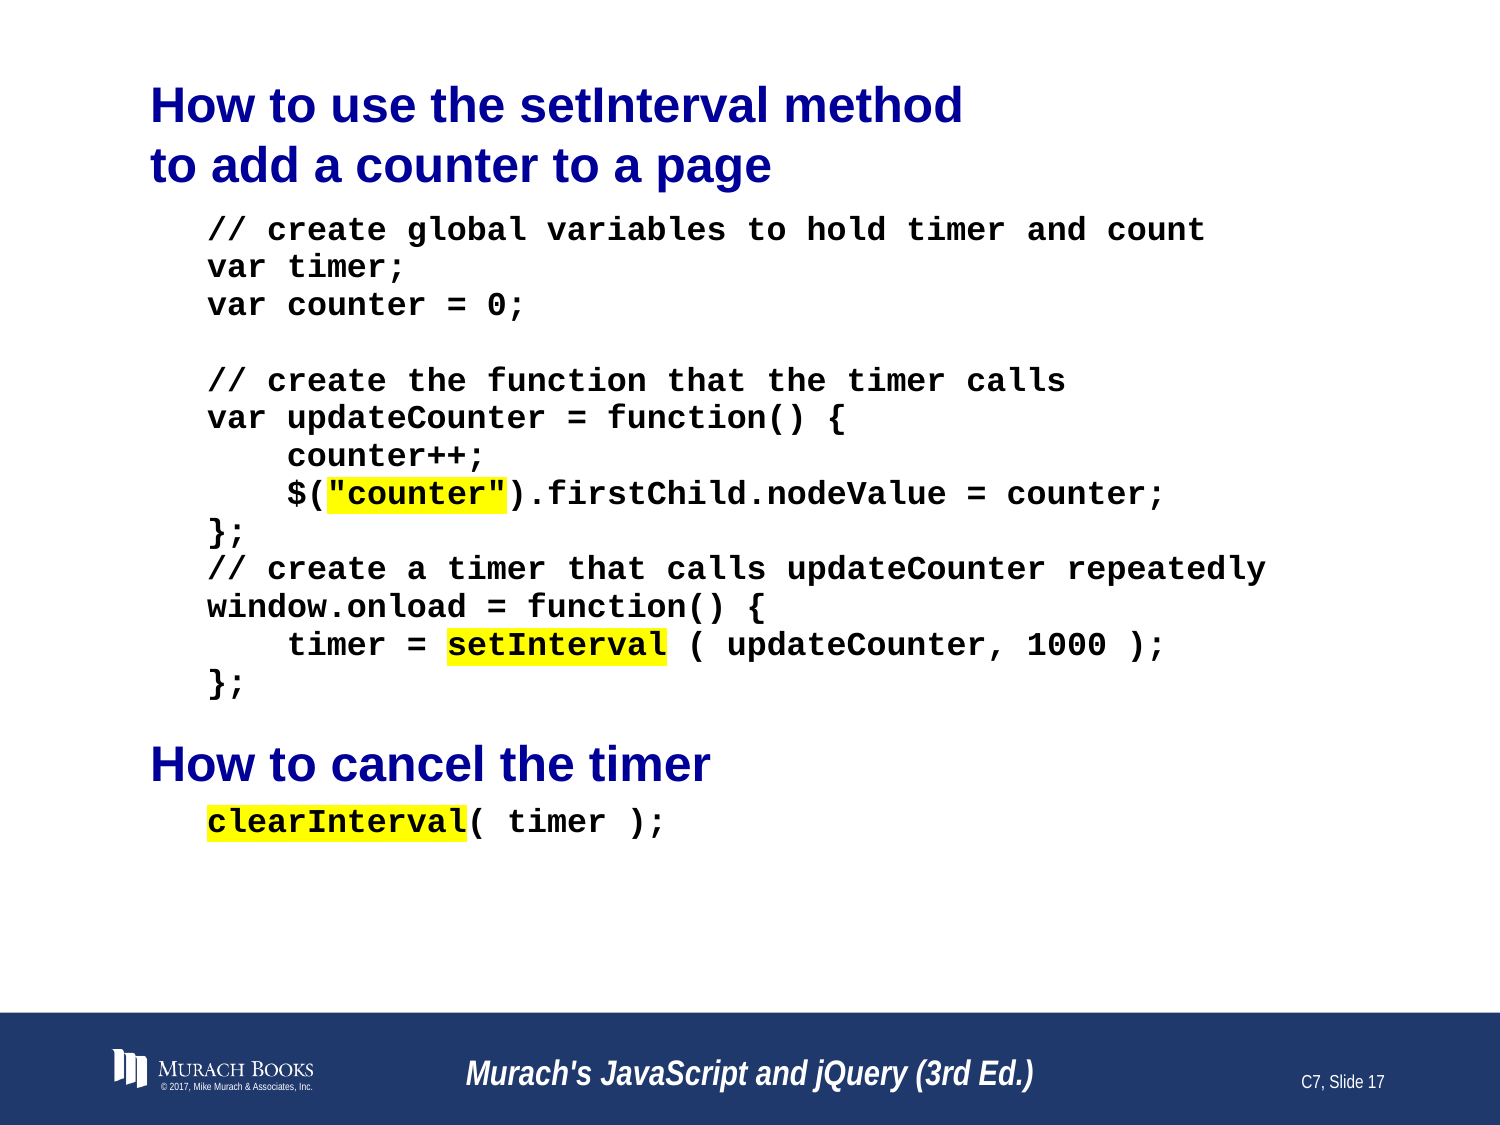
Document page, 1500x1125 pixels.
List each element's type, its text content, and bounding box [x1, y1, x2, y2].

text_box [149, 212, 1350, 843]
slide_number C7, Slide 17 [1087, 1025, 1400, 1100]
slide_number Murach's JavaScript and jQuery (3rd Ed.) [463, 1025, 1050, 1100]
title How to use the setInterval method to add a counter to a page [150, 102, 1350, 164]
footer © 2017, Mike Murach & Associates, Inc. [12, 1025, 463, 1100]
